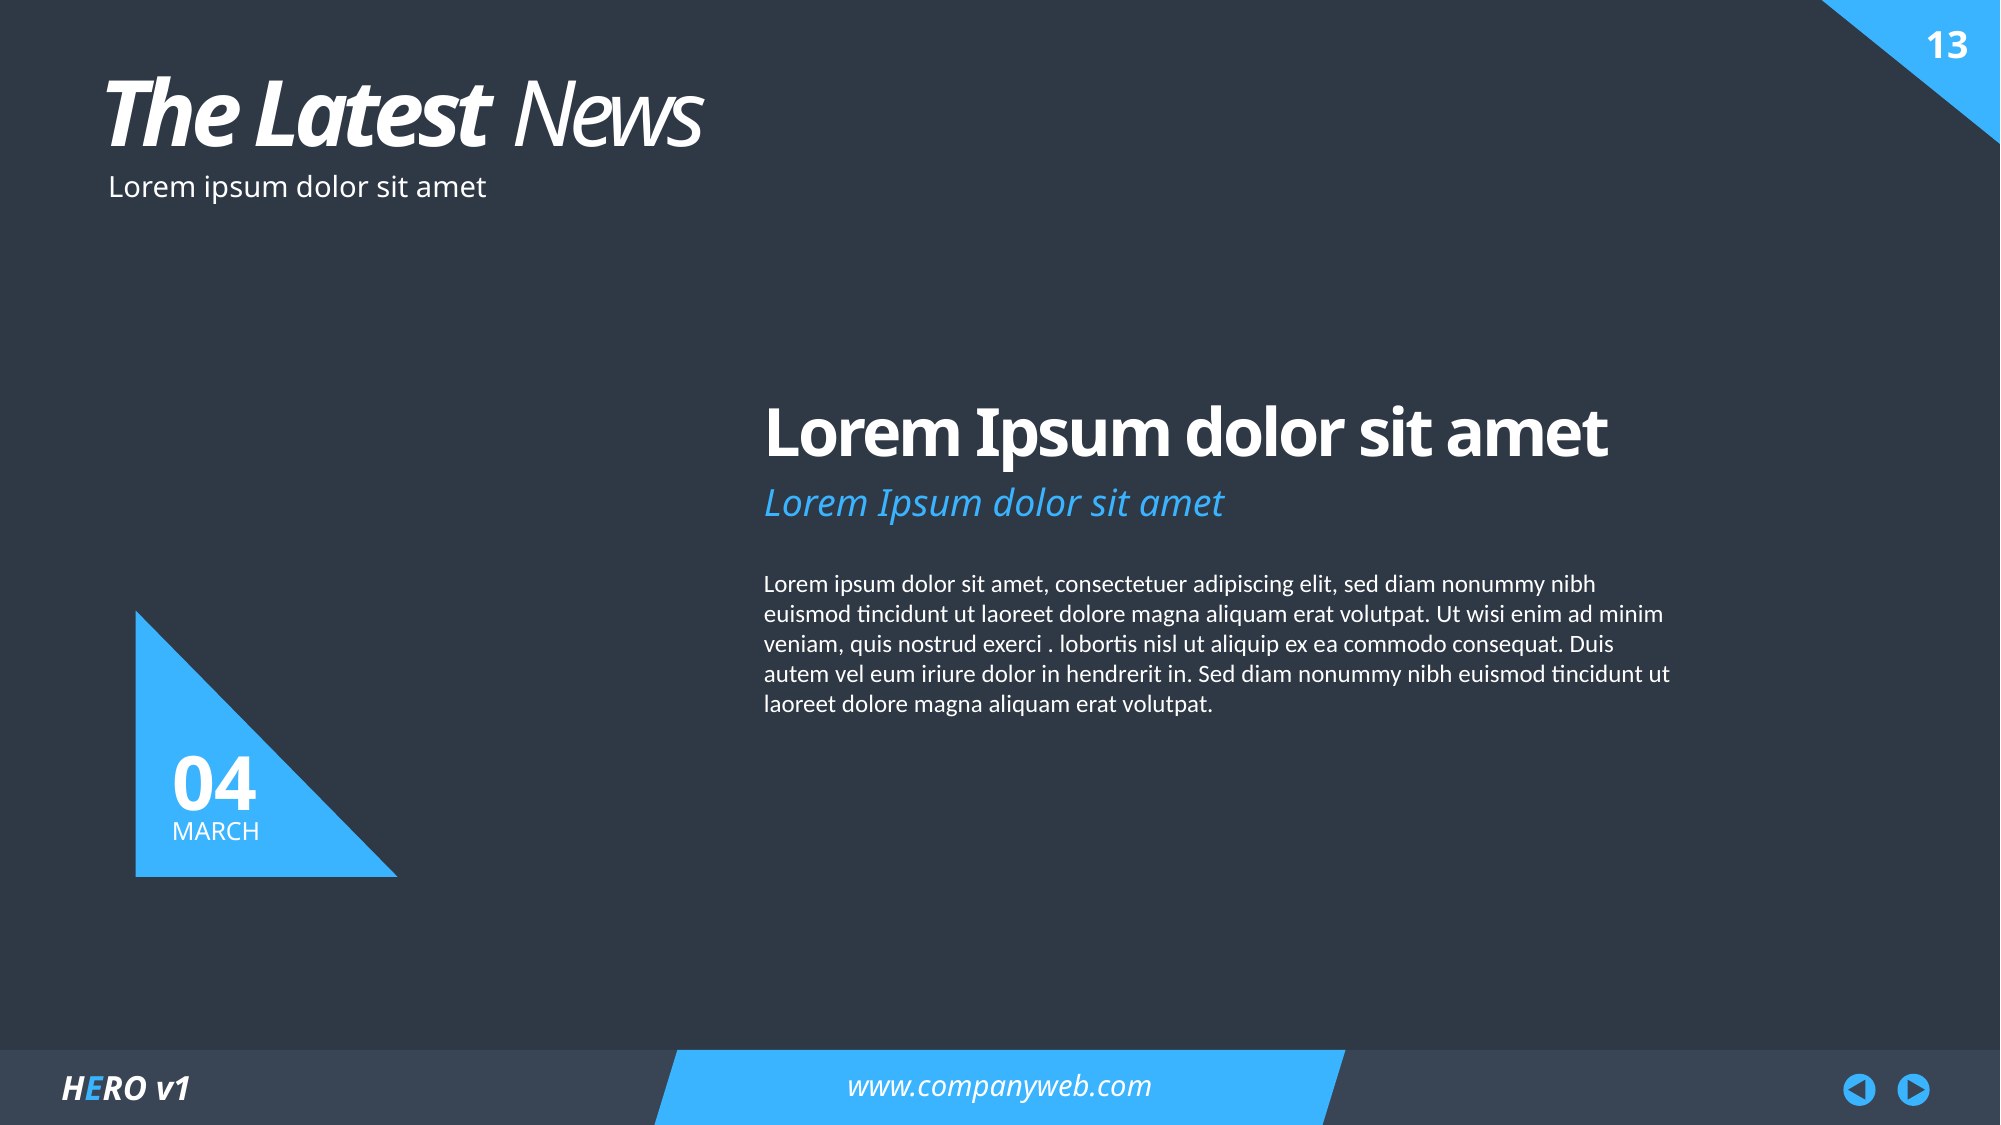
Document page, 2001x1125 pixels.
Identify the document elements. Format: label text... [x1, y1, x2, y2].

text_box The Latest News [84, 63, 1171, 169]
text_box Lorem ipsum dolor sit amet [93, 169, 785, 207]
text_box Lorem Ipsum dolor sit amet [749, 470, 1284, 537]
text_box Lorem ipsum dolor sit amet, consectetuer adipiscing elit, sed diam nonummy nibh euismod tincidunt ut laoreet dolore magna aliquam erat volutpat. Ut wisi enim ad minim veniam, quis nostrud exerci . lobortis nisl ut aliquip ex ea commodo consequat. Duis autem vel eum iriure dolor in hendrerit in. Sed diam nonummy nibh euismod tincidunt ut laoreet dolore magna aliquam erat volutpat. [749, 560, 1700, 725]
text_box Lorem Ipsum dolor sit amet [749, 384, 1631, 485]
picture [135, 317, 724, 877]
